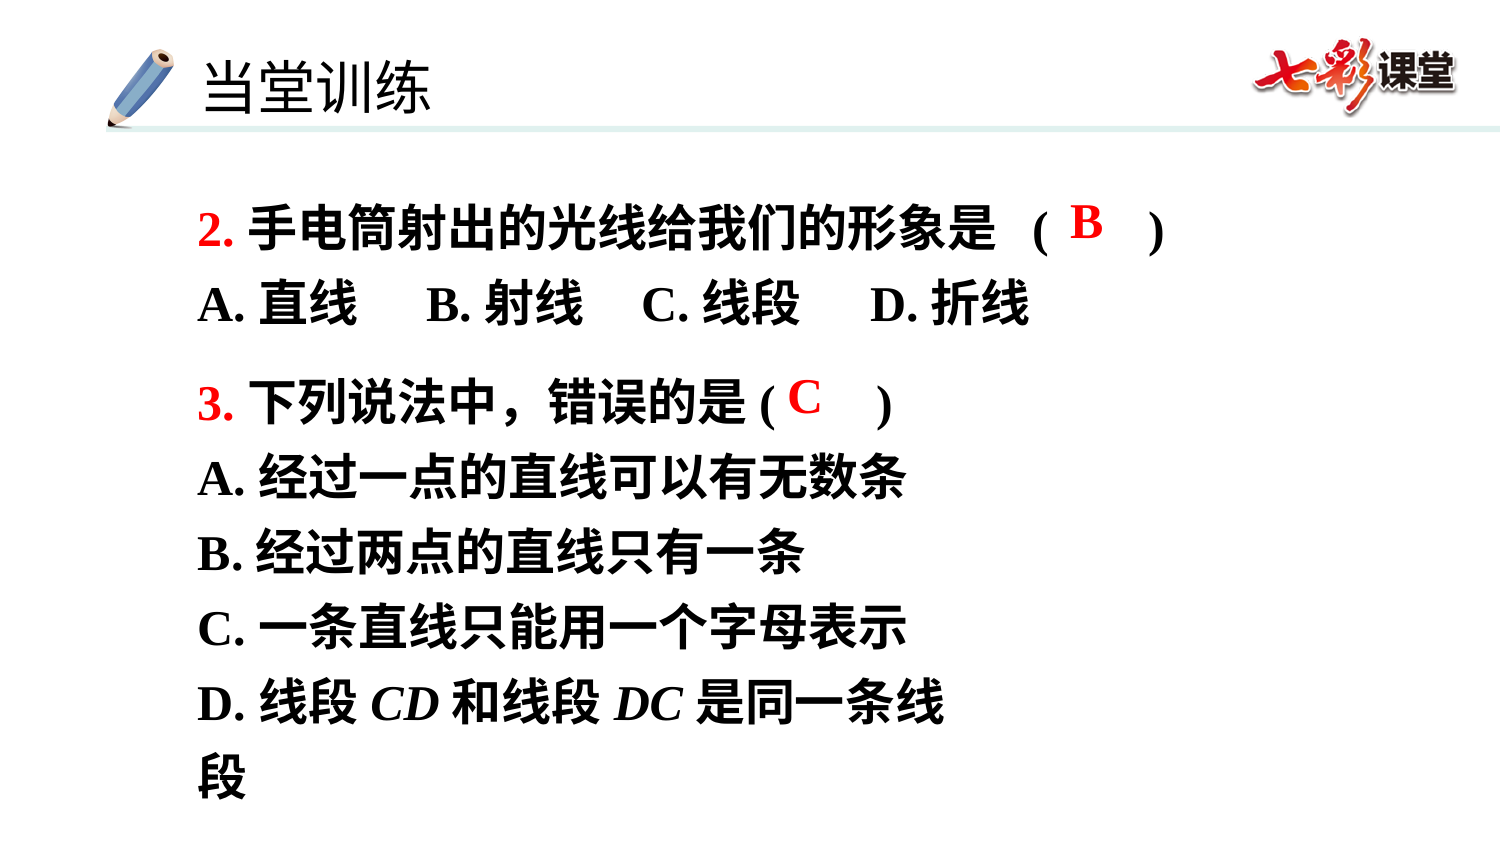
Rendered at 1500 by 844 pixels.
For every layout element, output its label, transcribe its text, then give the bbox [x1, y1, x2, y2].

text_box C [772, 356, 852, 432]
text_box 3.下列说法中，错误的是( ) A.经过一点的直线可以有无数条 B.经过两点的直线只有一条 C.一条直线只能用一个字母表示 D.线段CD和线段DC是同一条线段 [183, 347, 1006, 813]
picture [1249, 32, 1461, 118]
text_box B [1055, 181, 1114, 257]
text_box 2.手电筒射出的光线给我们的形象是 ( ) A.直线 B.射线 C.线段 D.折线 [183, 173, 1205, 339]
picture [100, 32, 181, 146]
